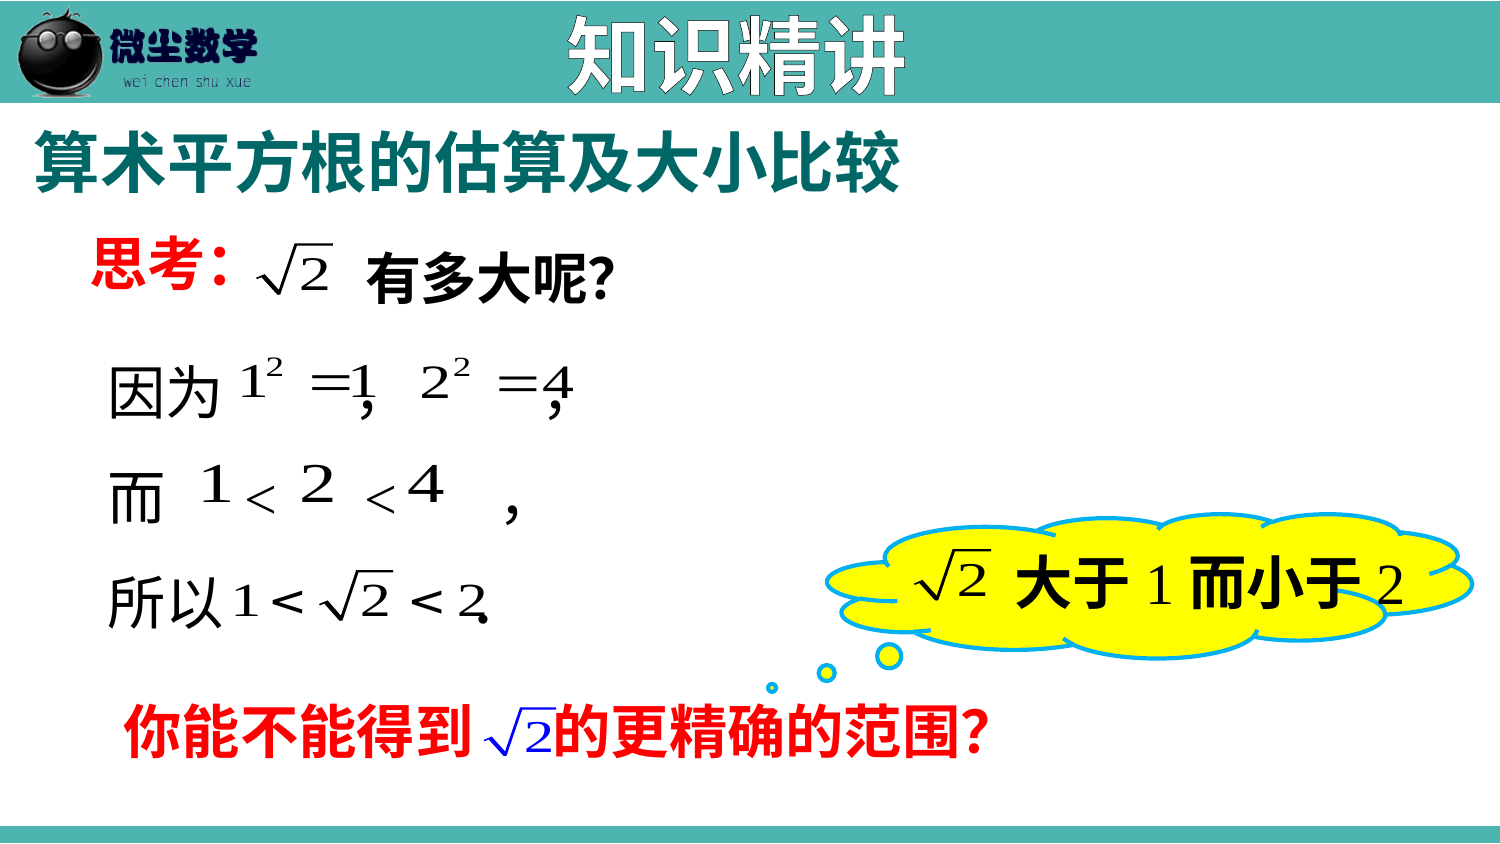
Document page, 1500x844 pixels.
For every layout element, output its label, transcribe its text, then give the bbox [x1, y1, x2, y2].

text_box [109, 687, 1080, 774]
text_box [827, 513, 1472, 659]
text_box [92, 313, 1007, 648]
text_box 有多大呢？ [350, 236, 750, 313]
picture [0, 1, 1500, 843]
text_box 算术平方根的估算及大小比较 [19, 113, 917, 209]
text_box 知识精讲 [554, 0, 920, 111]
text_box 思考： [74, 220, 279, 305]
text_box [247, 236, 342, 304]
